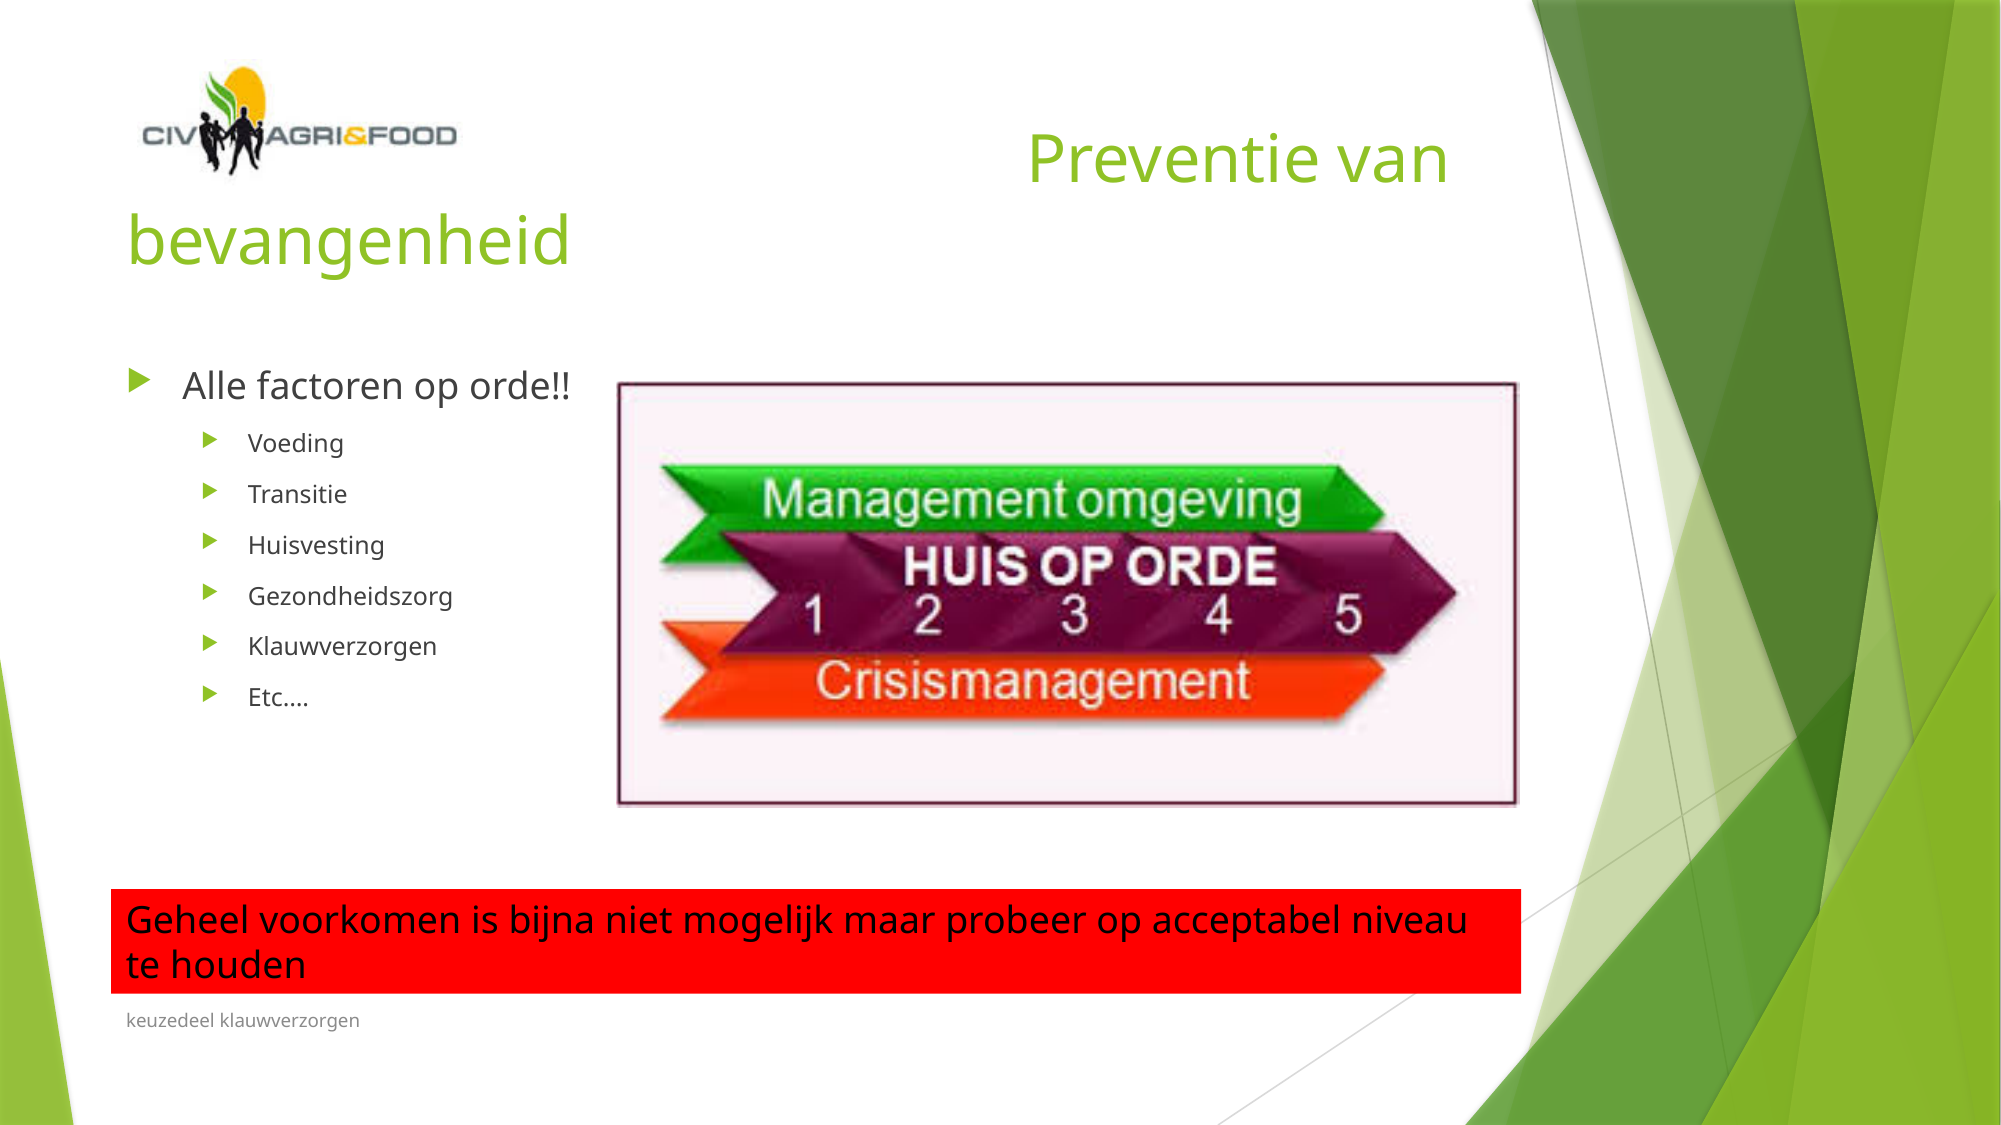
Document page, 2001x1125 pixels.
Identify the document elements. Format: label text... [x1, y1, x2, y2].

picture [137, 59, 463, 99]
title Preventie van bevangenheid [111, 99, 1522, 317]
text_box Geheel voorkomen is bijna niet mogelijk maar probeer op acceptabel niveau te houden [111, 889, 1522, 994]
list Alle factoren op orde!! Voeding Transitie Huisvesting Gezondheidszorg Klauwverzorgen Etc…. [111, 354, 1522, 889]
picture [615, 381, 1521, 808]
footer keuzedeel klauwverzorgen [111, 994, 1145, 1051]
